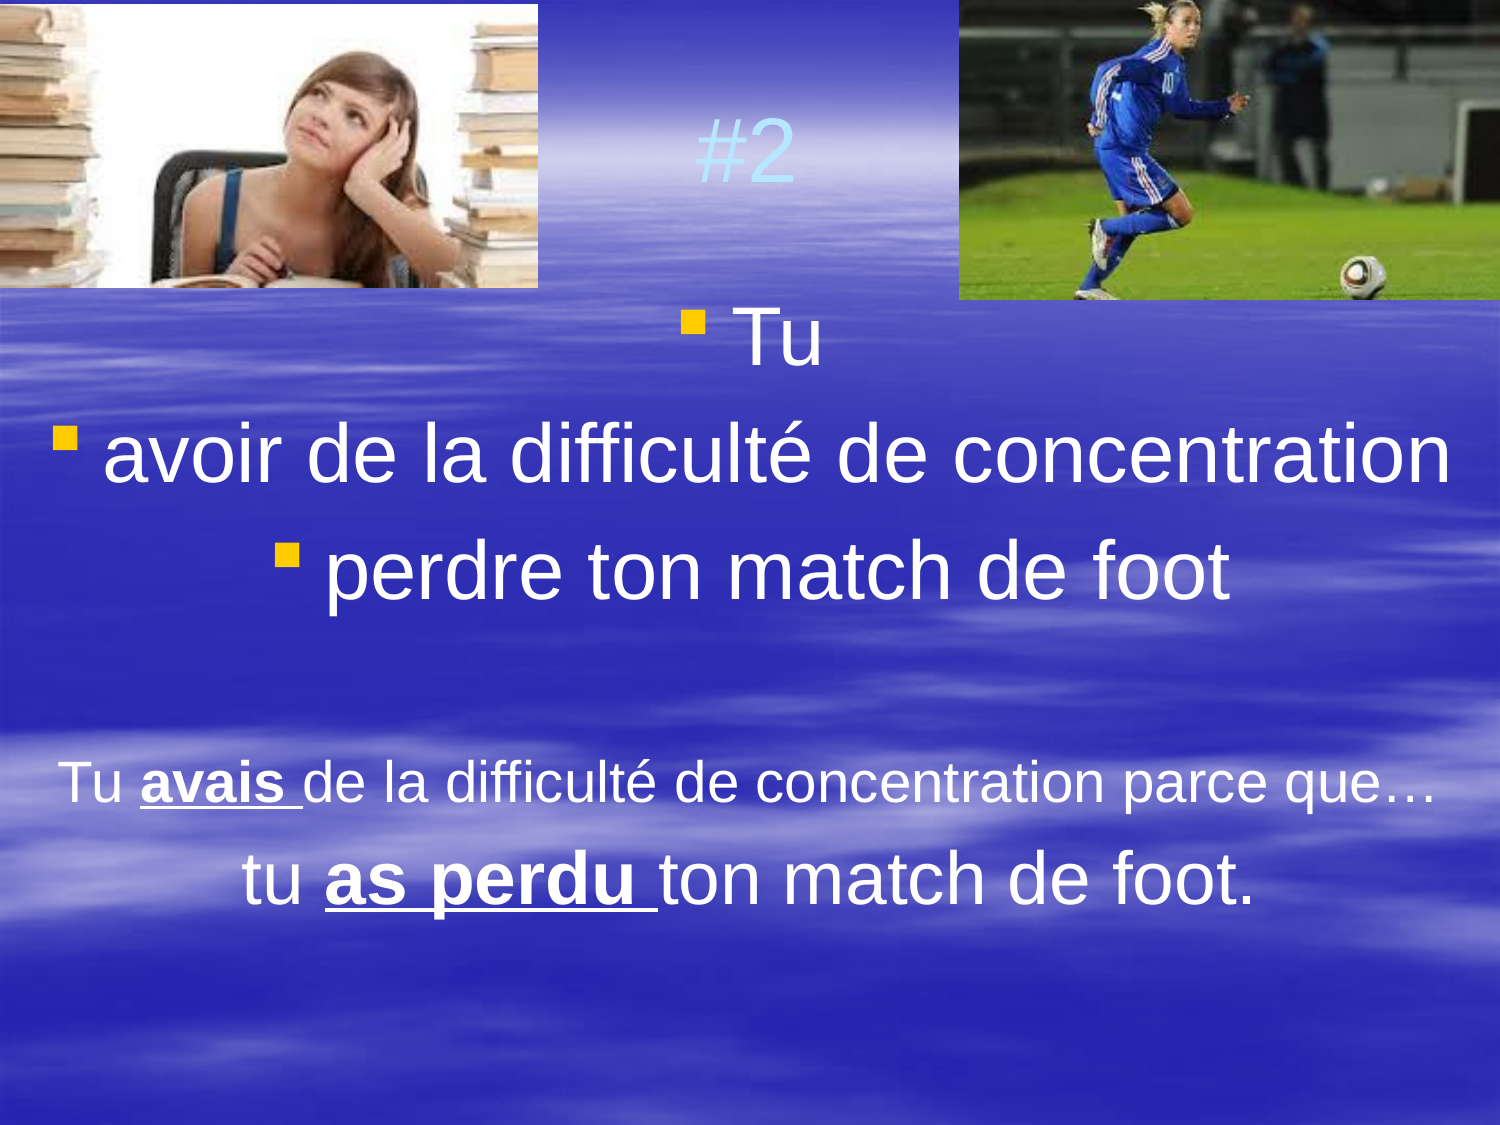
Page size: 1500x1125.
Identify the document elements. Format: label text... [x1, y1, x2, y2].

picture [959, 0, 1500, 301]
title #2 [543, 37, 954, 255]
picture [0, 4, 539, 288]
list Tu avoir de la difficulté de concentration perdre ton match de foot Tu avais de la difficulté de concentration parce que… tu as perdu ton match de foot. [0, 275, 1500, 1001]
